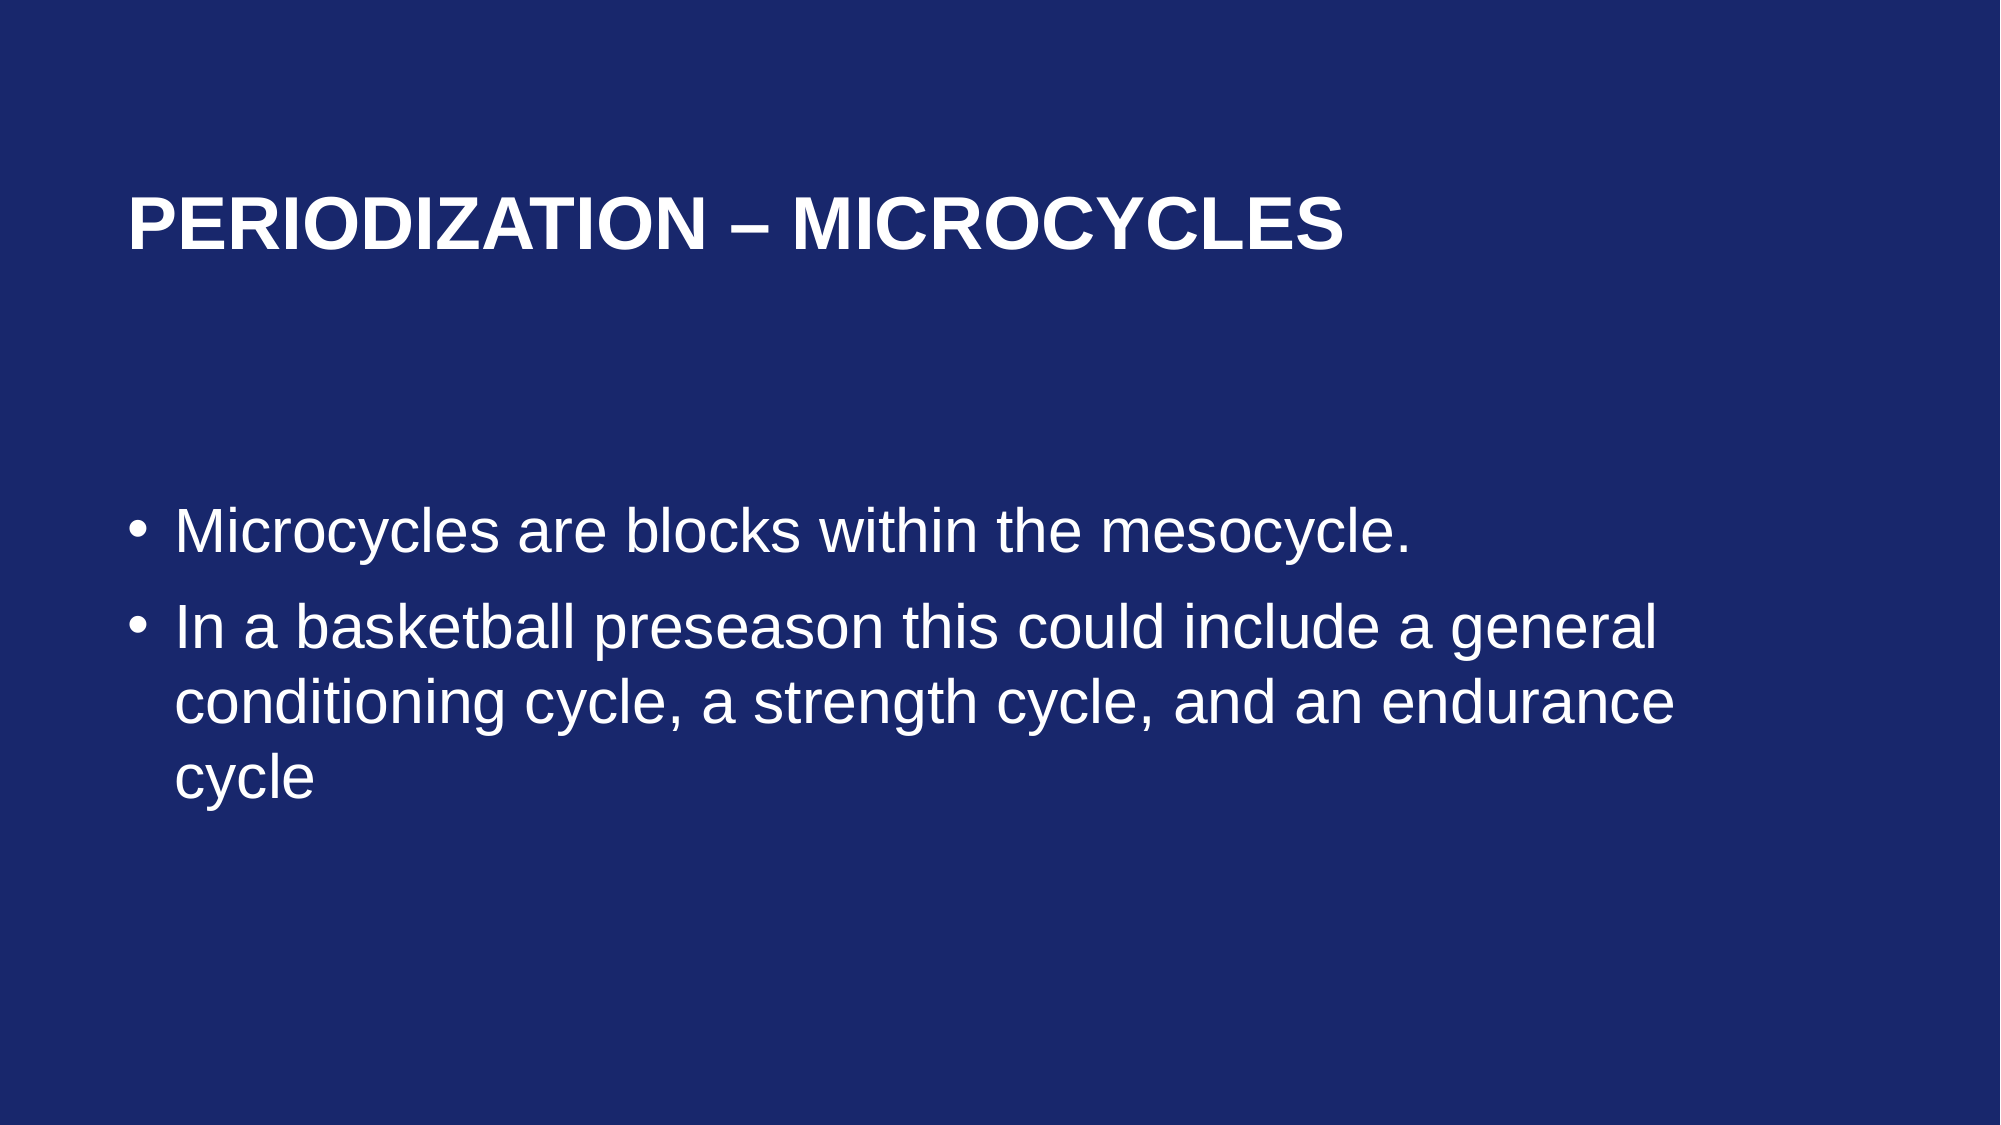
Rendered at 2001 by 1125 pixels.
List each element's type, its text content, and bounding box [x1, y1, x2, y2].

list Microcycles are blocks within the mesocycle. In a basketball preseason this could include a general conditioning cycle, a strength cycle, and an endurance cycle [112, 351, 1775, 950]
title Periodization – Microcycles [112, 99, 1775, 339]
